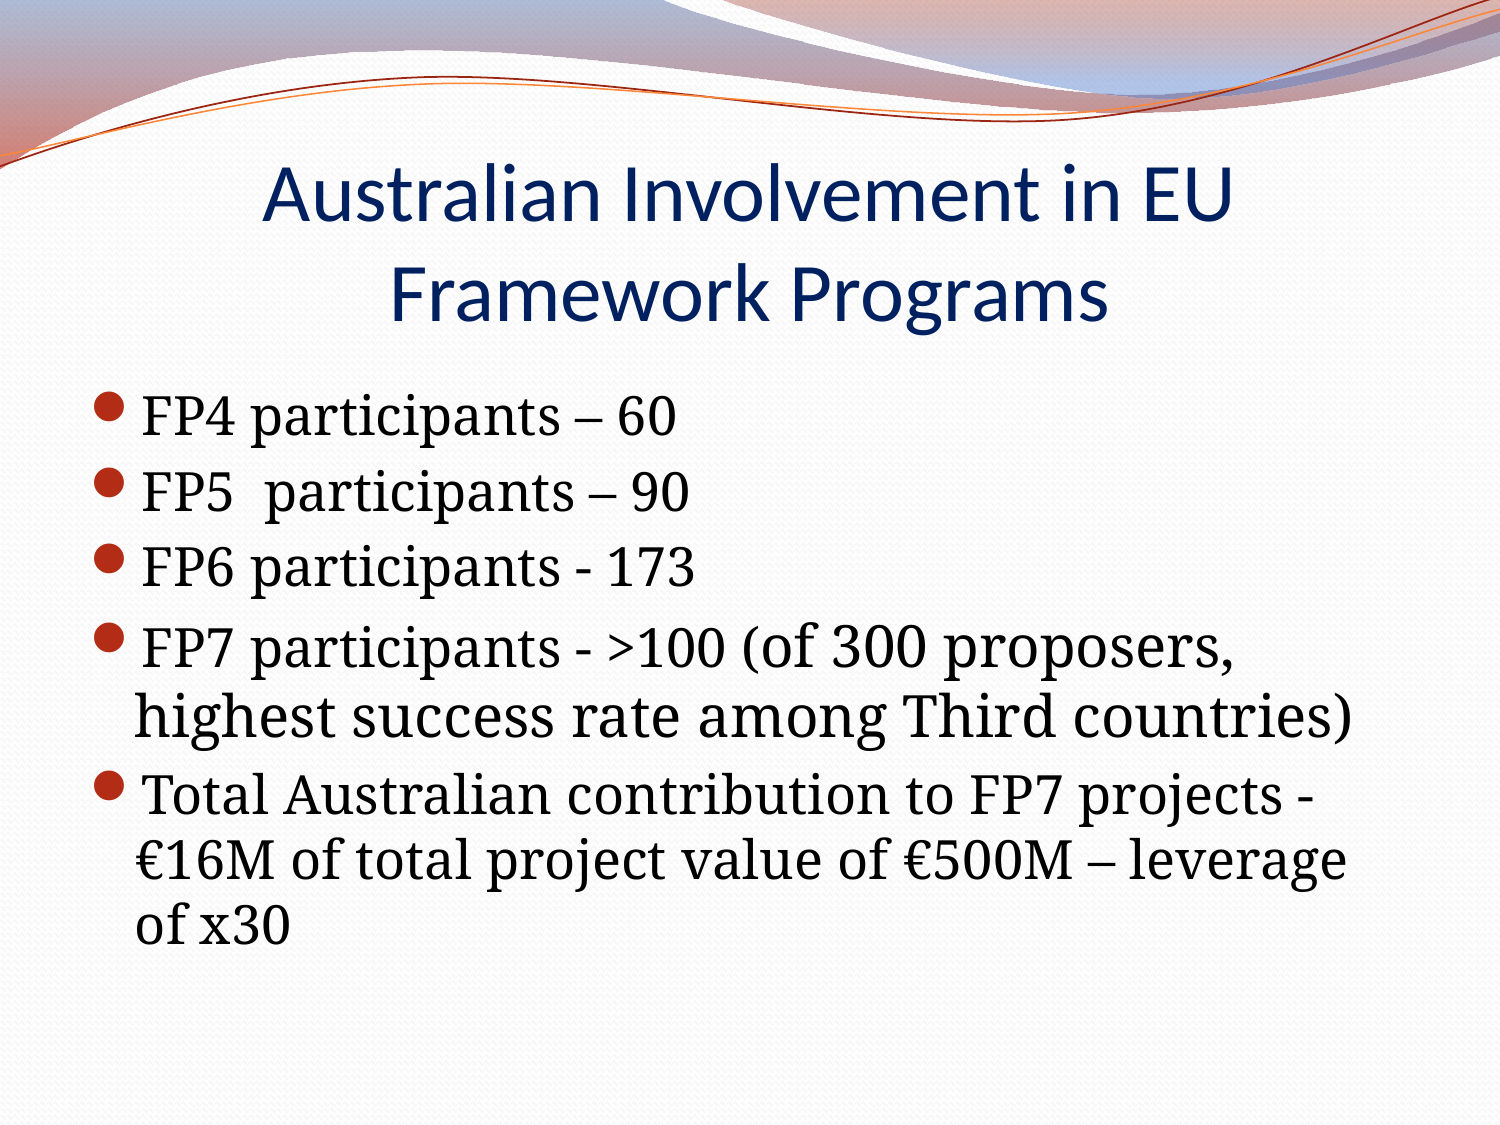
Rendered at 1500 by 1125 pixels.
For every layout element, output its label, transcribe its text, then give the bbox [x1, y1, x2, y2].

list FP4 participants – 60 FP5 participants – 90 FP6 participants - 173 FP7 participants - >100 (of 300 proposers, highest success rate among Third countries) Total Australian contribution to FP7 projects - €16M of total project value of €500M – leverage of x30 [75, 373, 1425, 1038]
title Australian Involvement in EU Framework Programs [75, 149, 1425, 338]
